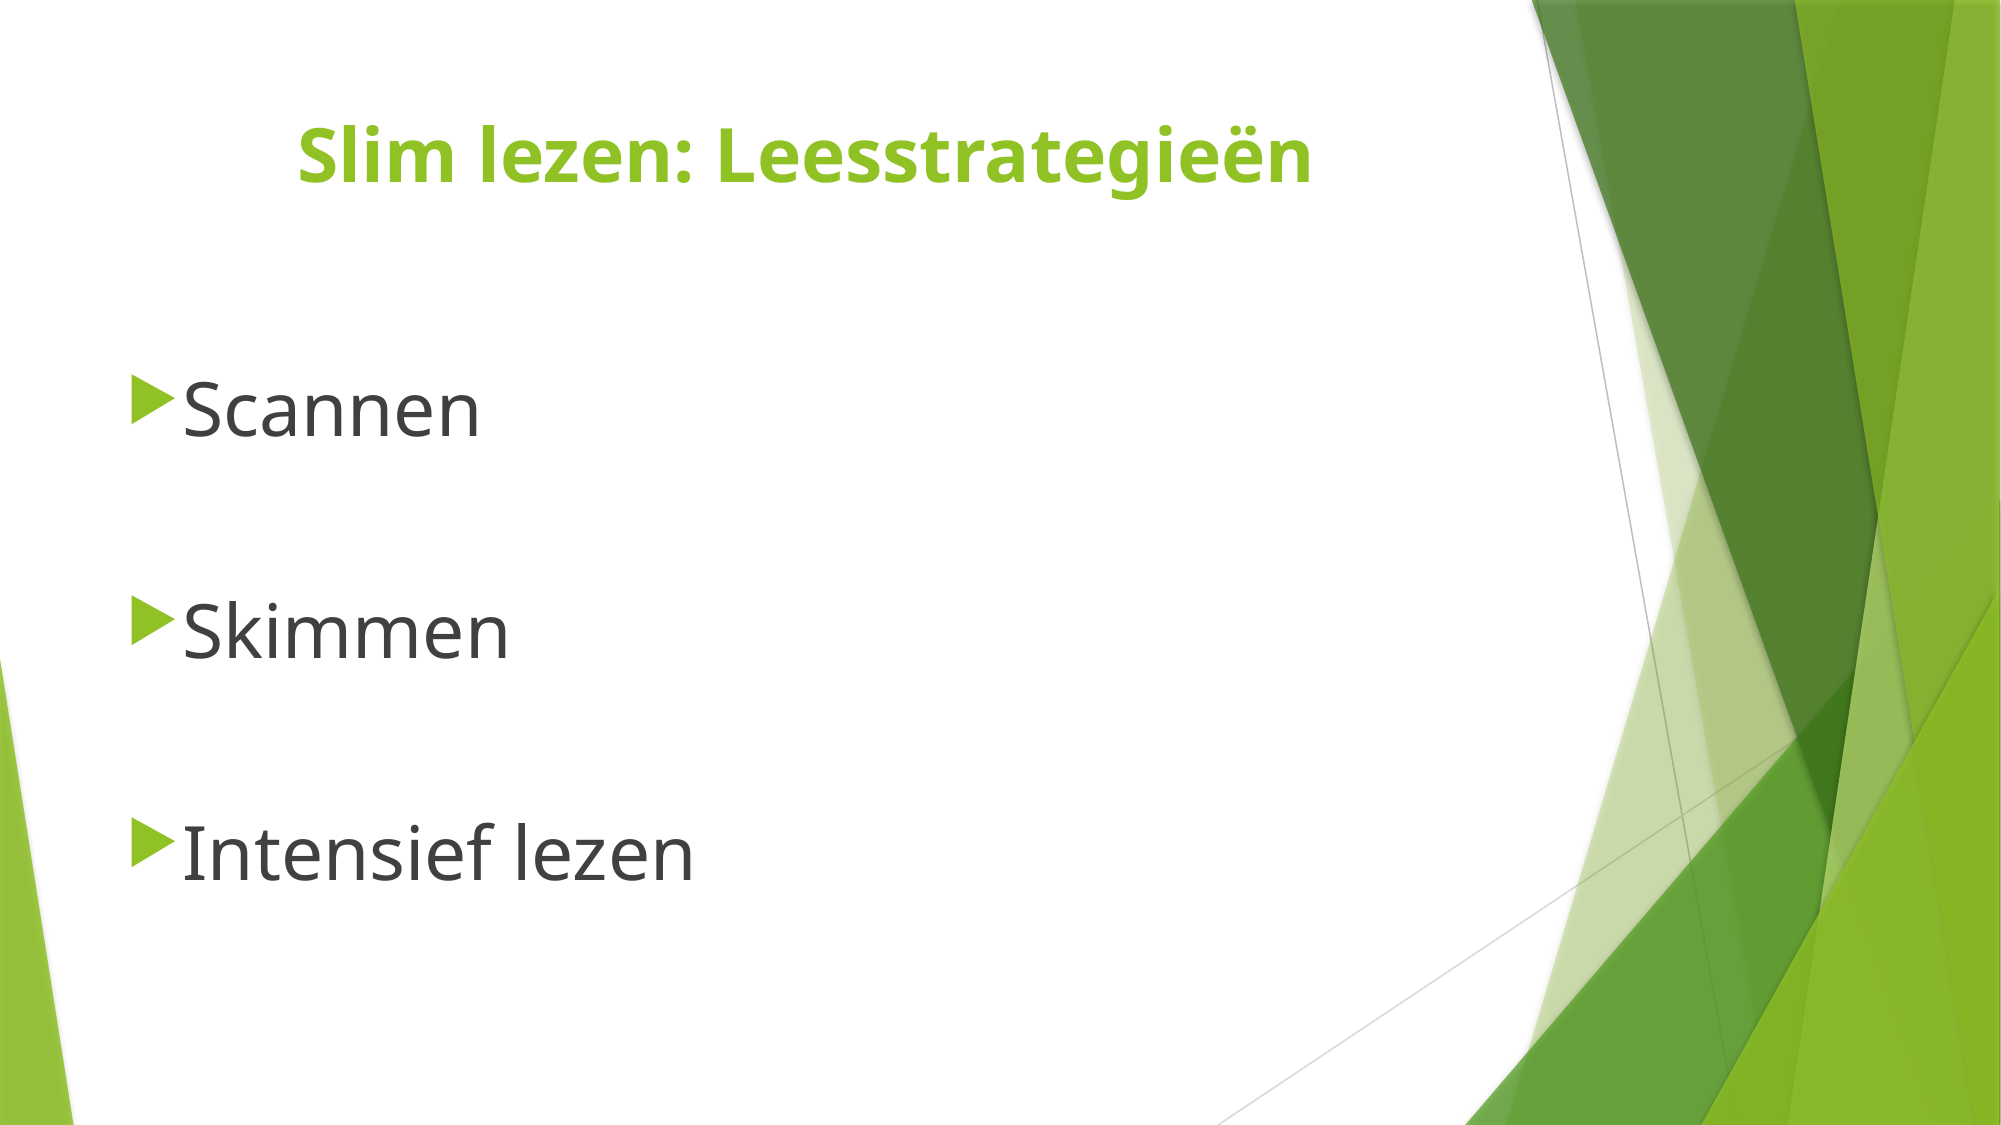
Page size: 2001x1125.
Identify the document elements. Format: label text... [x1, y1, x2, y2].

title Slim lezen: Leesstrategieën [111, 99, 1522, 317]
list Scannen Skimmen Intensief lezen [111, 354, 1522, 992]
